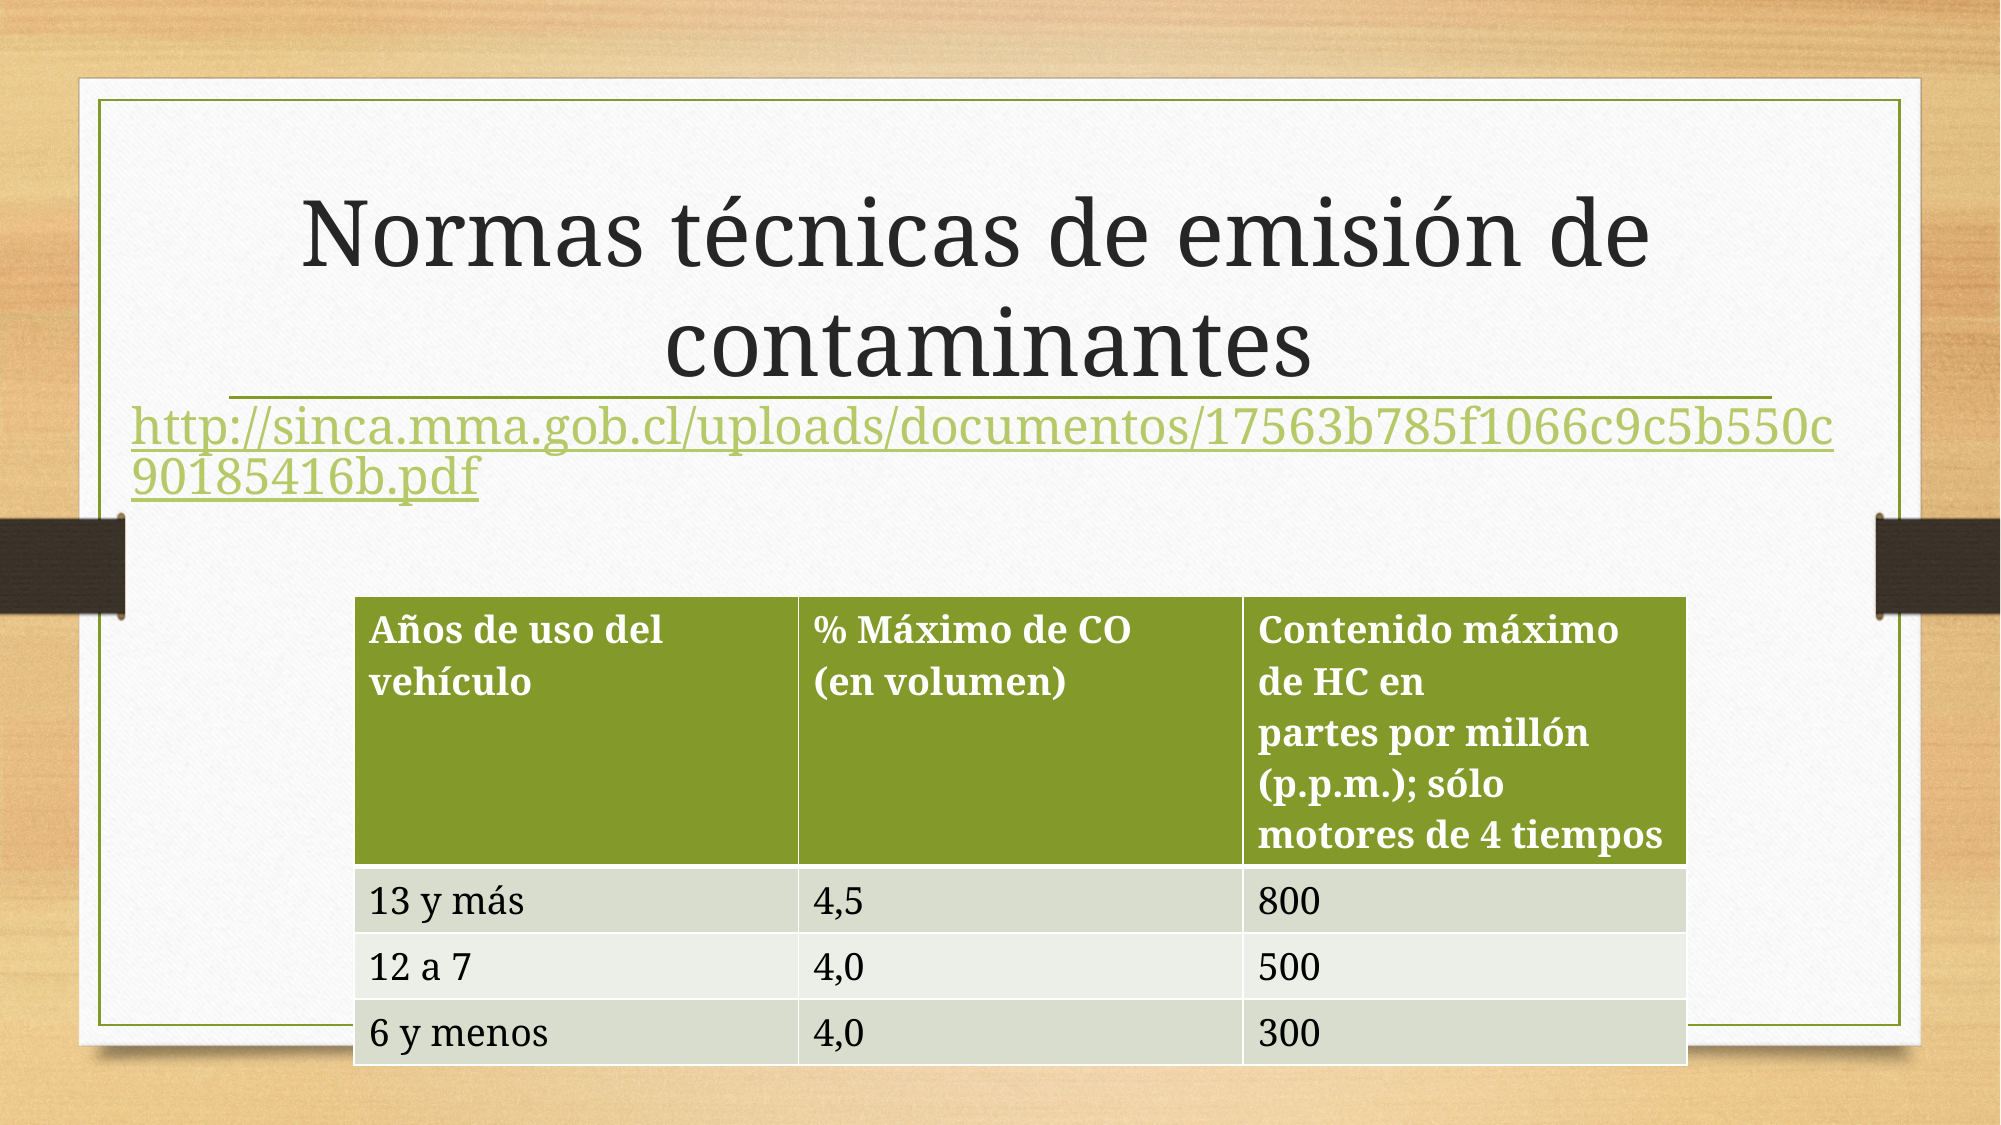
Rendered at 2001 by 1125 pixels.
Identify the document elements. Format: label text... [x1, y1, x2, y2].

table_header Contenido máximo de HC en partes por millón (p.p.m.); sólo motores de 4 tiempos [1244, 597, 1686, 864]
table_header Años de uso del vehículo [355, 597, 798, 864]
table_header % Máximo de CO (en volumen) [799, 597, 1242, 864]
table_cell 4,0 [799, 1000, 1242, 1064]
table_cell 4,0 [799, 934, 1242, 998]
table_cell 13 y más [355, 869, 798, 932]
table_cell 6 y menos [355, 1000, 798, 1064]
table_cell 300 [1244, 1000, 1686, 1064]
picture [0, 0, 2001, 1125]
table_cell 12 a 7 [355, 934, 798, 998]
table_cell 4,5 [799, 869, 1242, 932]
table_cell 800 [1244, 869, 1686, 932]
title Normas técnicas de emisión de contaminantes http://sinca.mma.gob.cl/uploads/documentos/17563b785f1066c9c5b550c90185416b.pdf [116, 0, 1863, 858]
table_cell 500 [1244, 934, 1686, 998]
